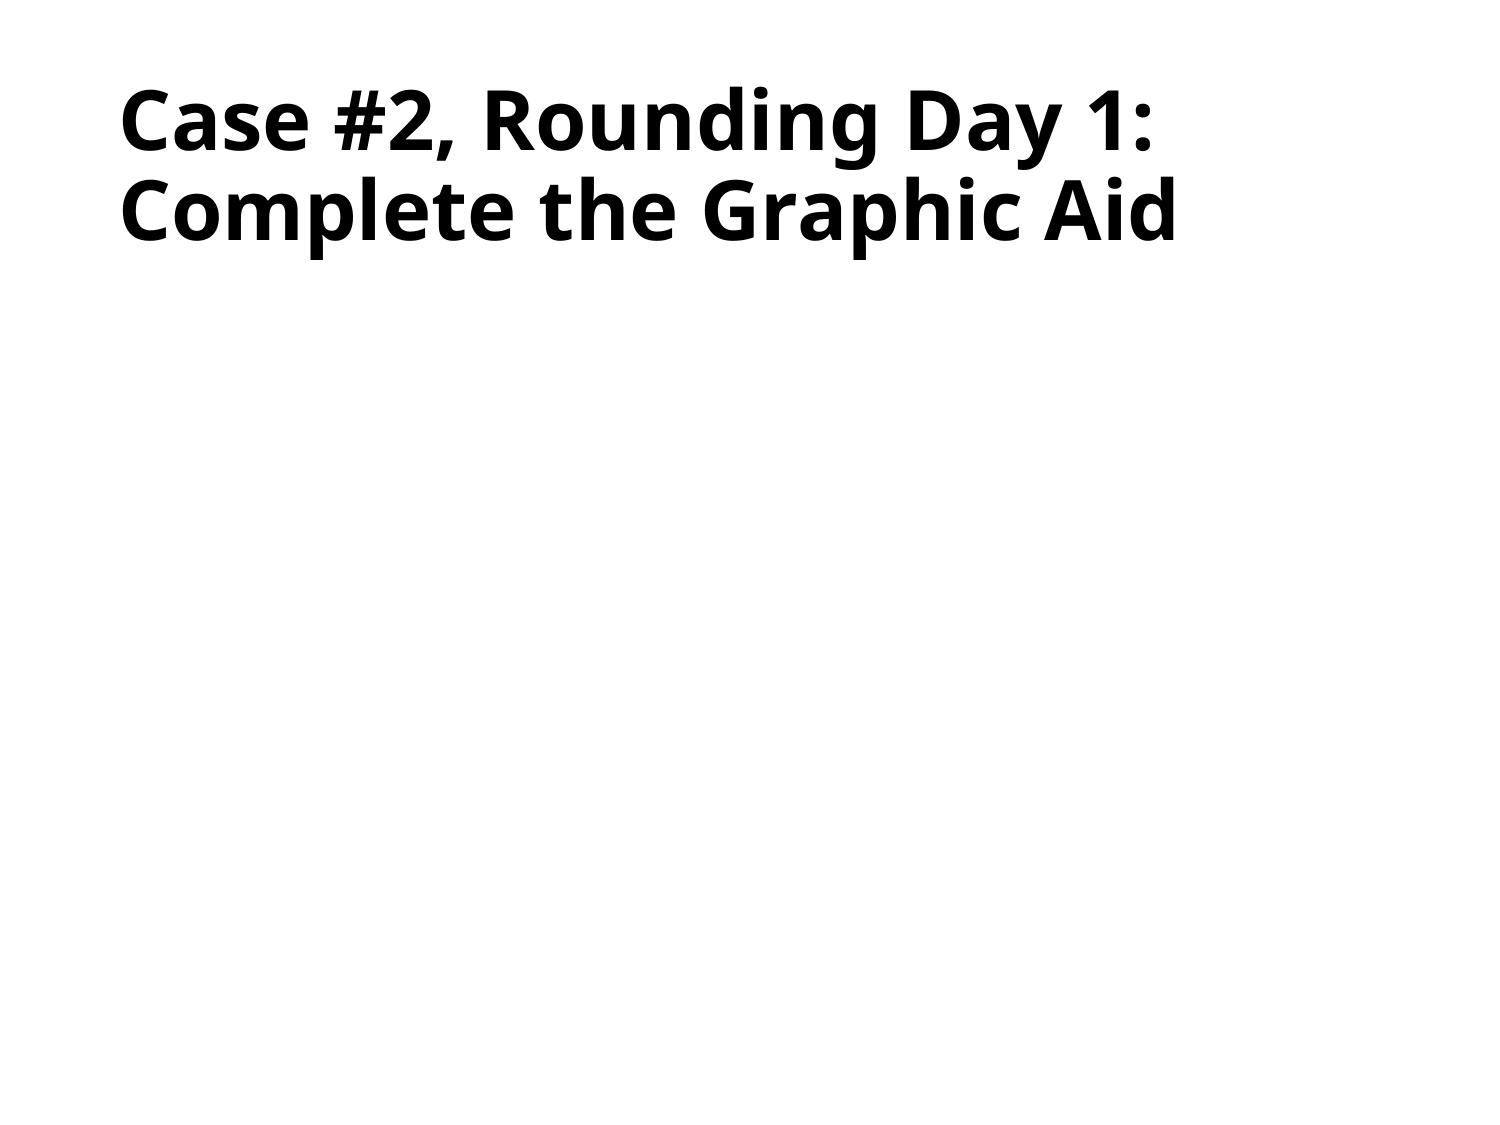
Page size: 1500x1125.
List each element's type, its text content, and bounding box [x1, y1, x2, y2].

title Case #2, Rounding Day 1: Complete the Graphic Aid [103, 59, 1397, 278]
